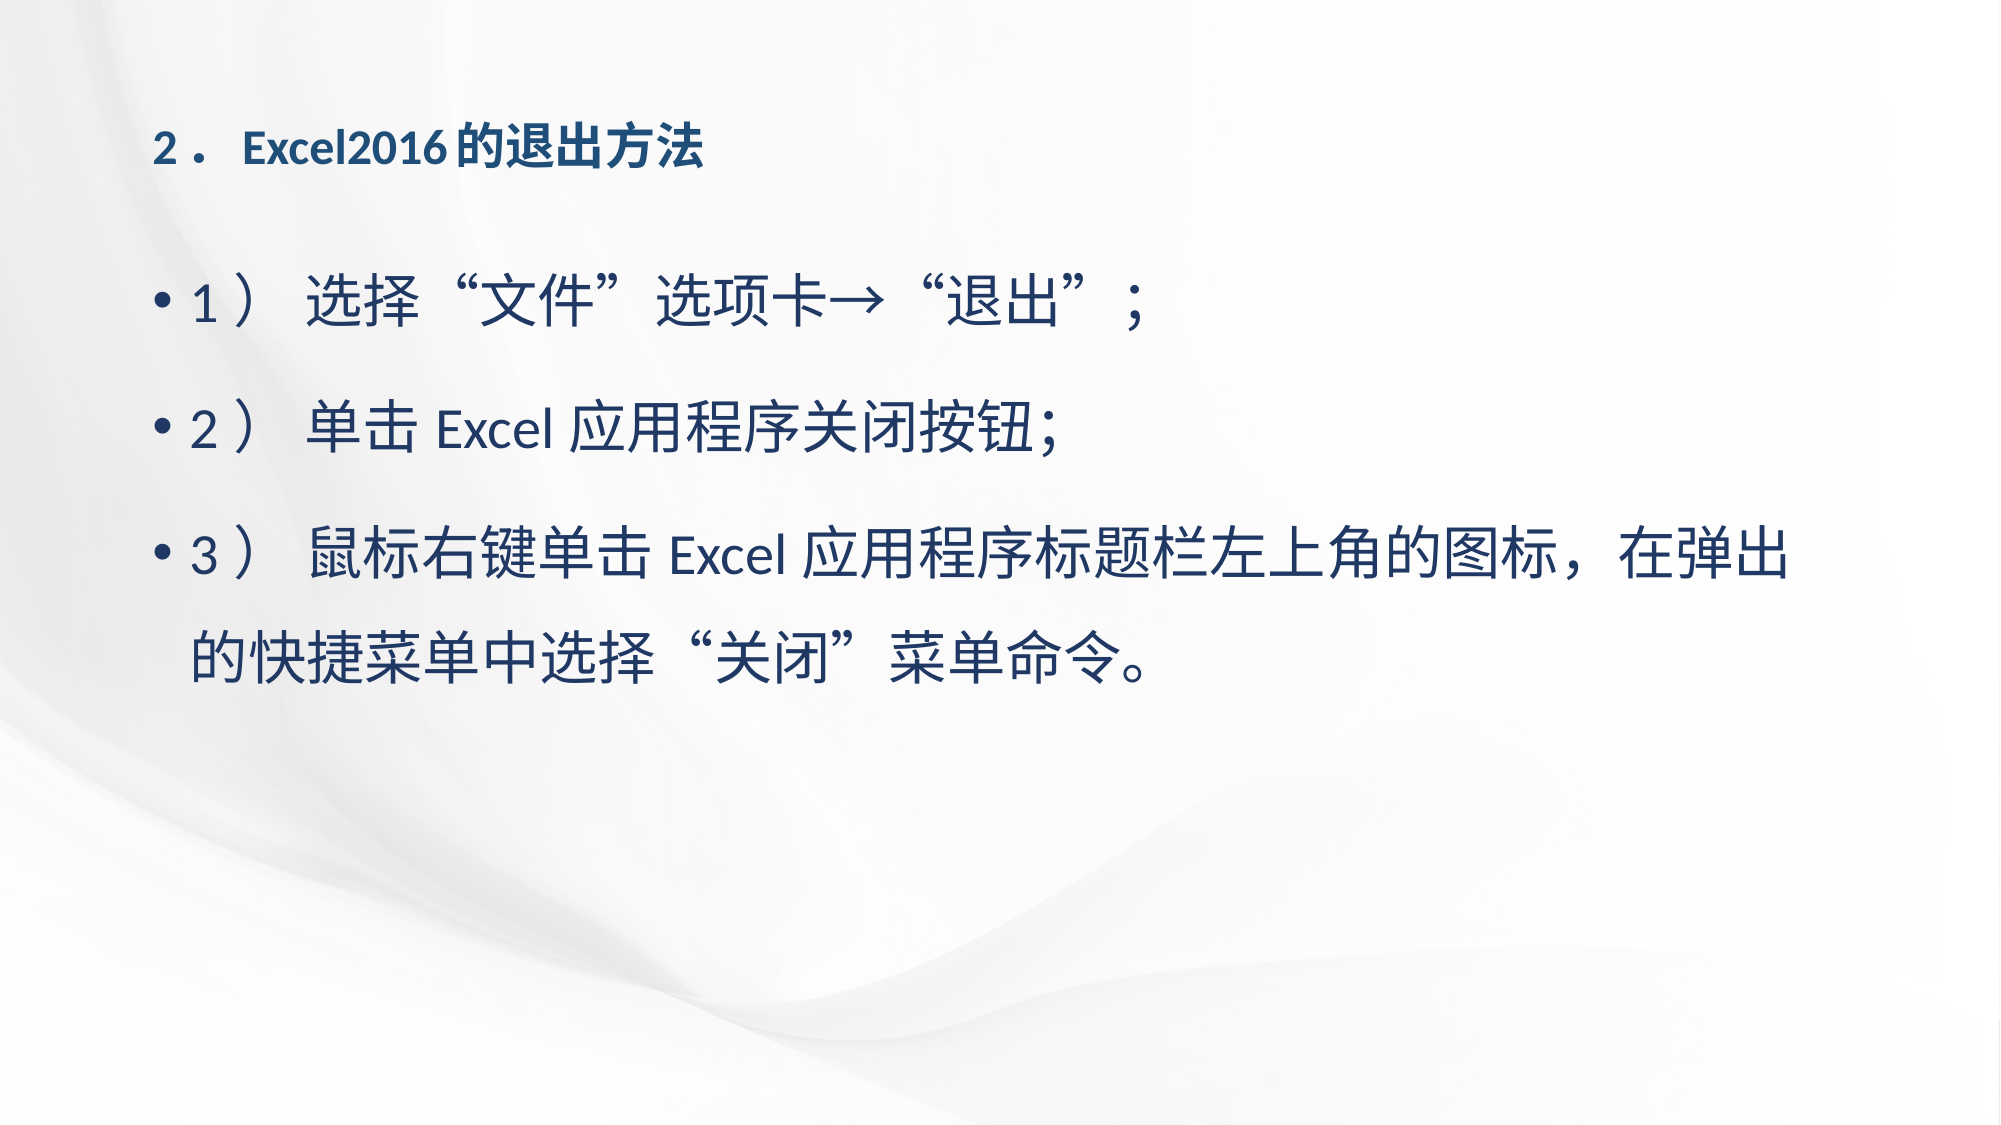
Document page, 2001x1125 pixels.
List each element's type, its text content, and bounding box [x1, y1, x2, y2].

list 1） 选择“文件”选项卡→“退出”； 2） 单击Excel应用程序关闭按钮； 3） 鼠标右键单击Excel应用程序标题栏左上角的图标，在弹出的快捷菜单中选择“关闭”菜单命令。 [137, 222, 1863, 1043]
title 2．Excel2016的退出方法 [137, 59, 1863, 184]
